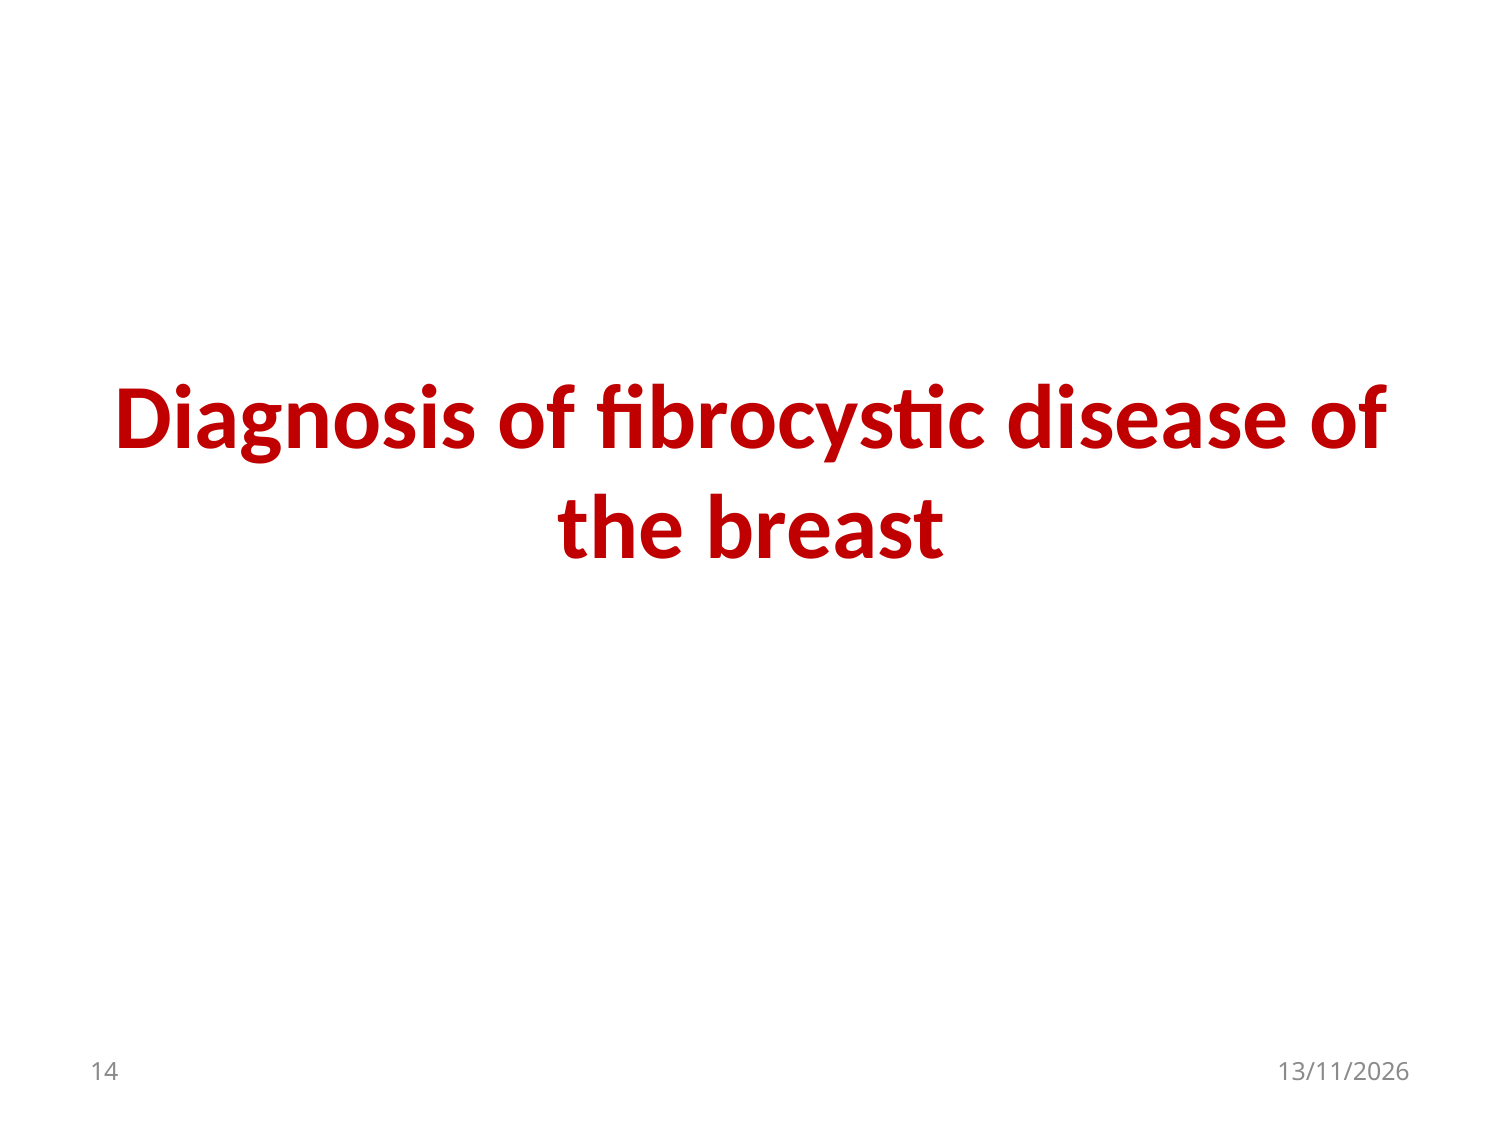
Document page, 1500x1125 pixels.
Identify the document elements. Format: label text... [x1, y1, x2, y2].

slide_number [1074, 1042, 1425, 1103]
title Diagnosis of fibrocystic disease of the breast [76, 373, 1427, 561]
slide_number 14 [75, 1042, 425, 1103]
